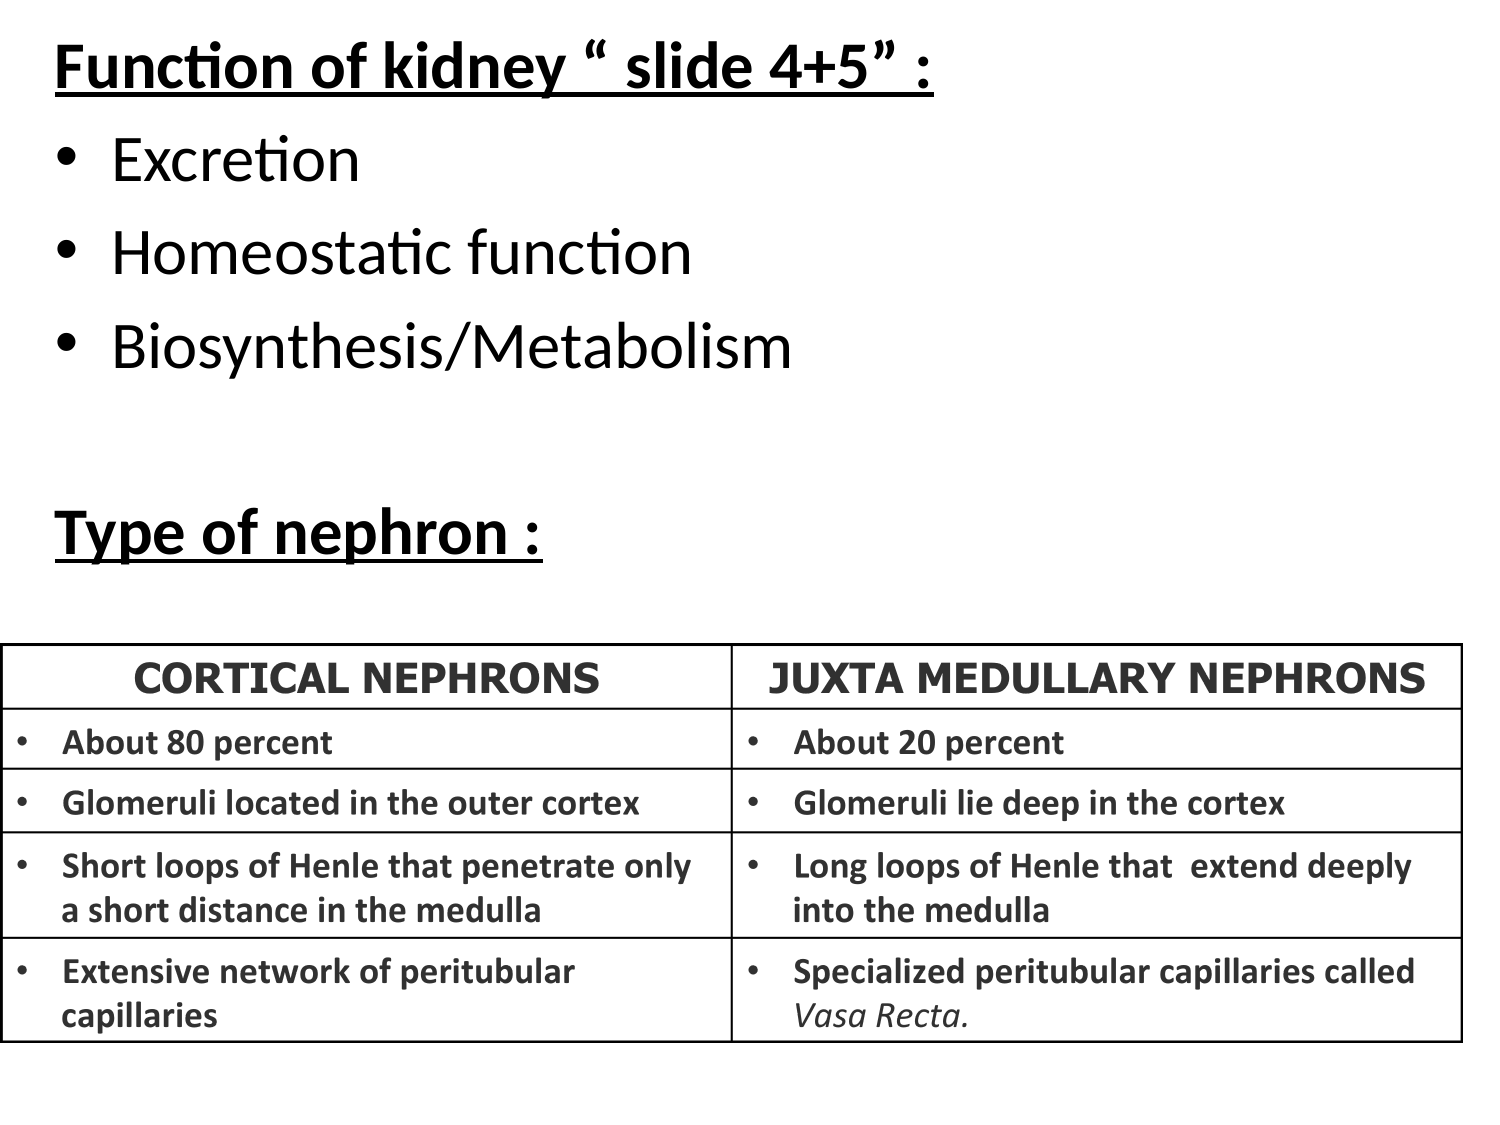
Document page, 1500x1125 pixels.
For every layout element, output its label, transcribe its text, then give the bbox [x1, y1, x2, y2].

list Function of kidney “ slide 4+5” : Excretion Homeostatic function Biosynthesis/Metabolism Type of nephron : [39, 14, 1390, 642]
picture [0, 643, 1463, 1043]
